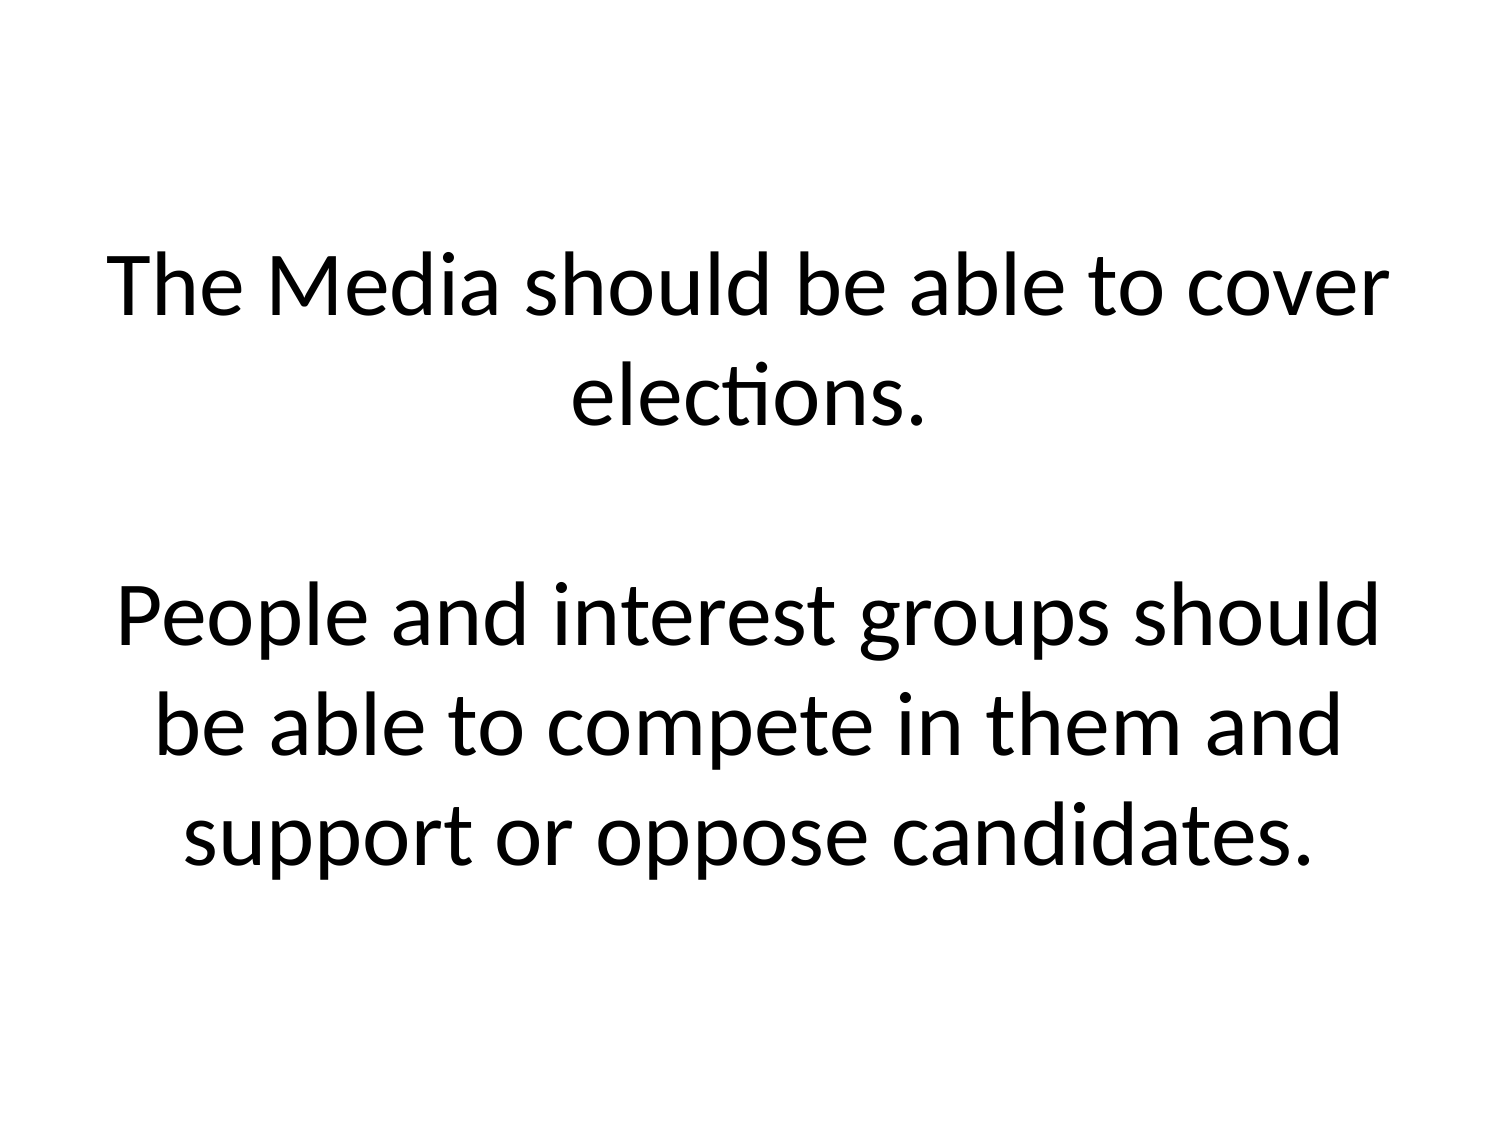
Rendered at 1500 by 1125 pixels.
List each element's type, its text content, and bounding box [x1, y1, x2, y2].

title The Media should be able to cover elections. People and interest groups should be able to compete in them and support or oppose candidates. [74, 44, 1426, 1063]
